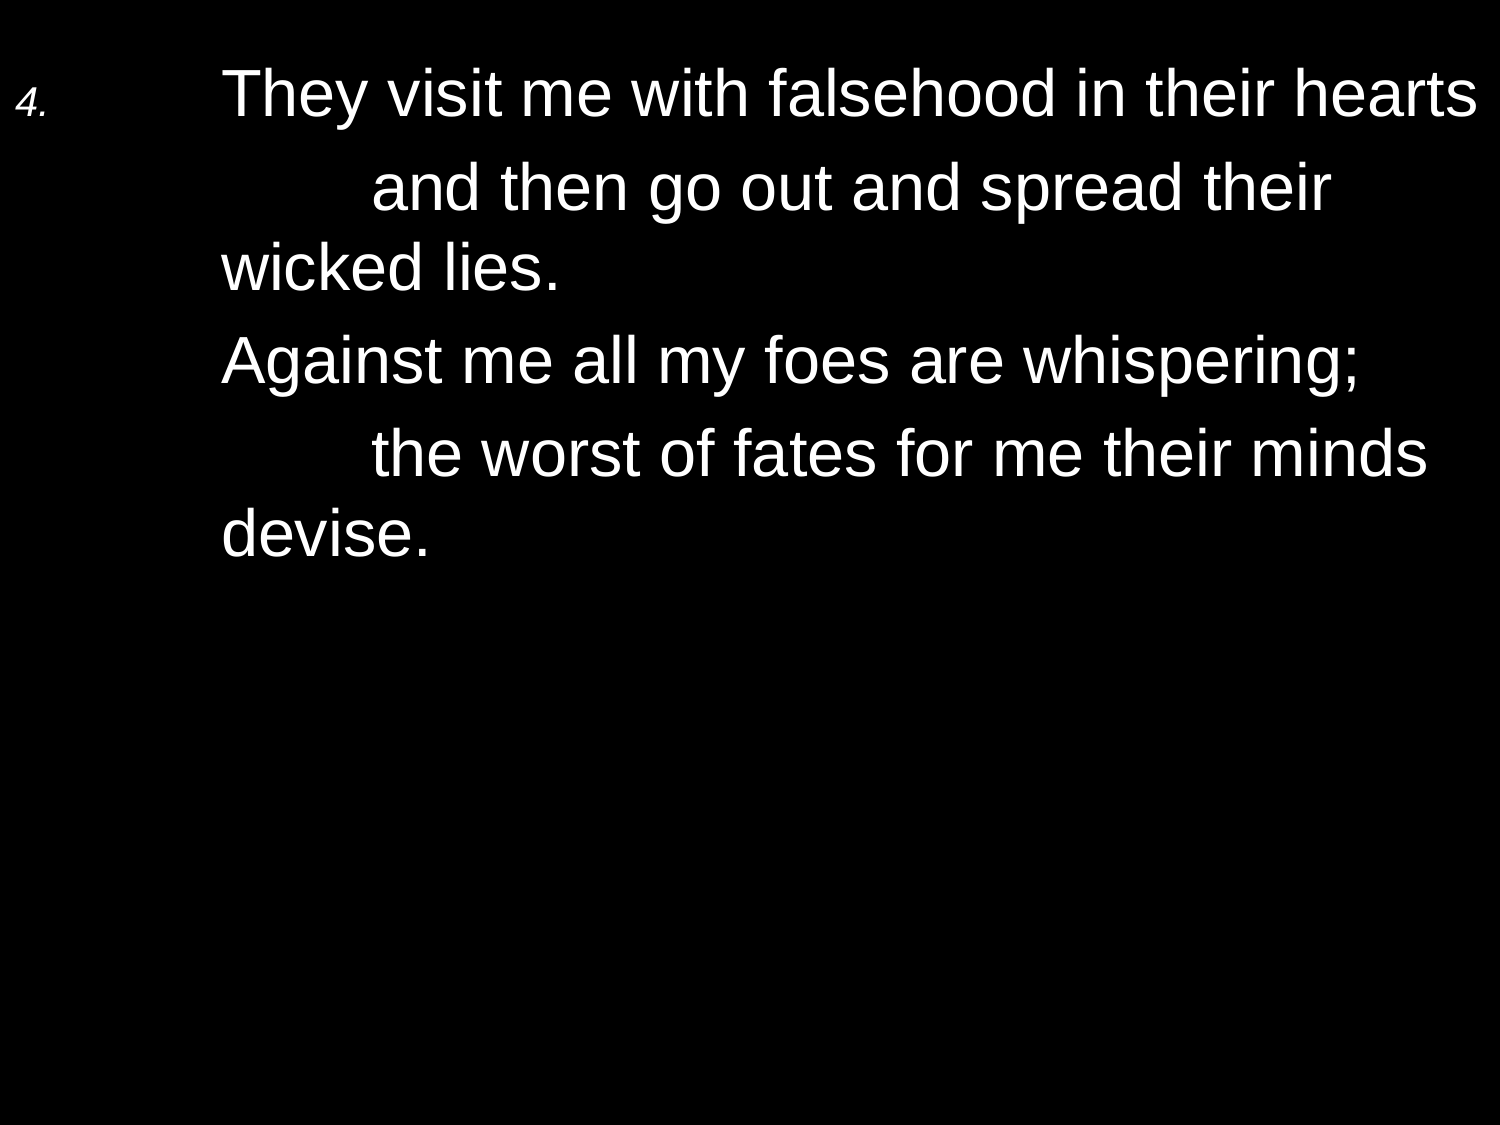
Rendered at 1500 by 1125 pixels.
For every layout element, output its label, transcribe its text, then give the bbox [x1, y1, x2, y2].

list 4. They visit me with falsehood in their hearts and then go out and spread their wicked lies. Against me all my foes are whispering; the worst of fates for me their minds devise. [0, 42, 1500, 1047]
